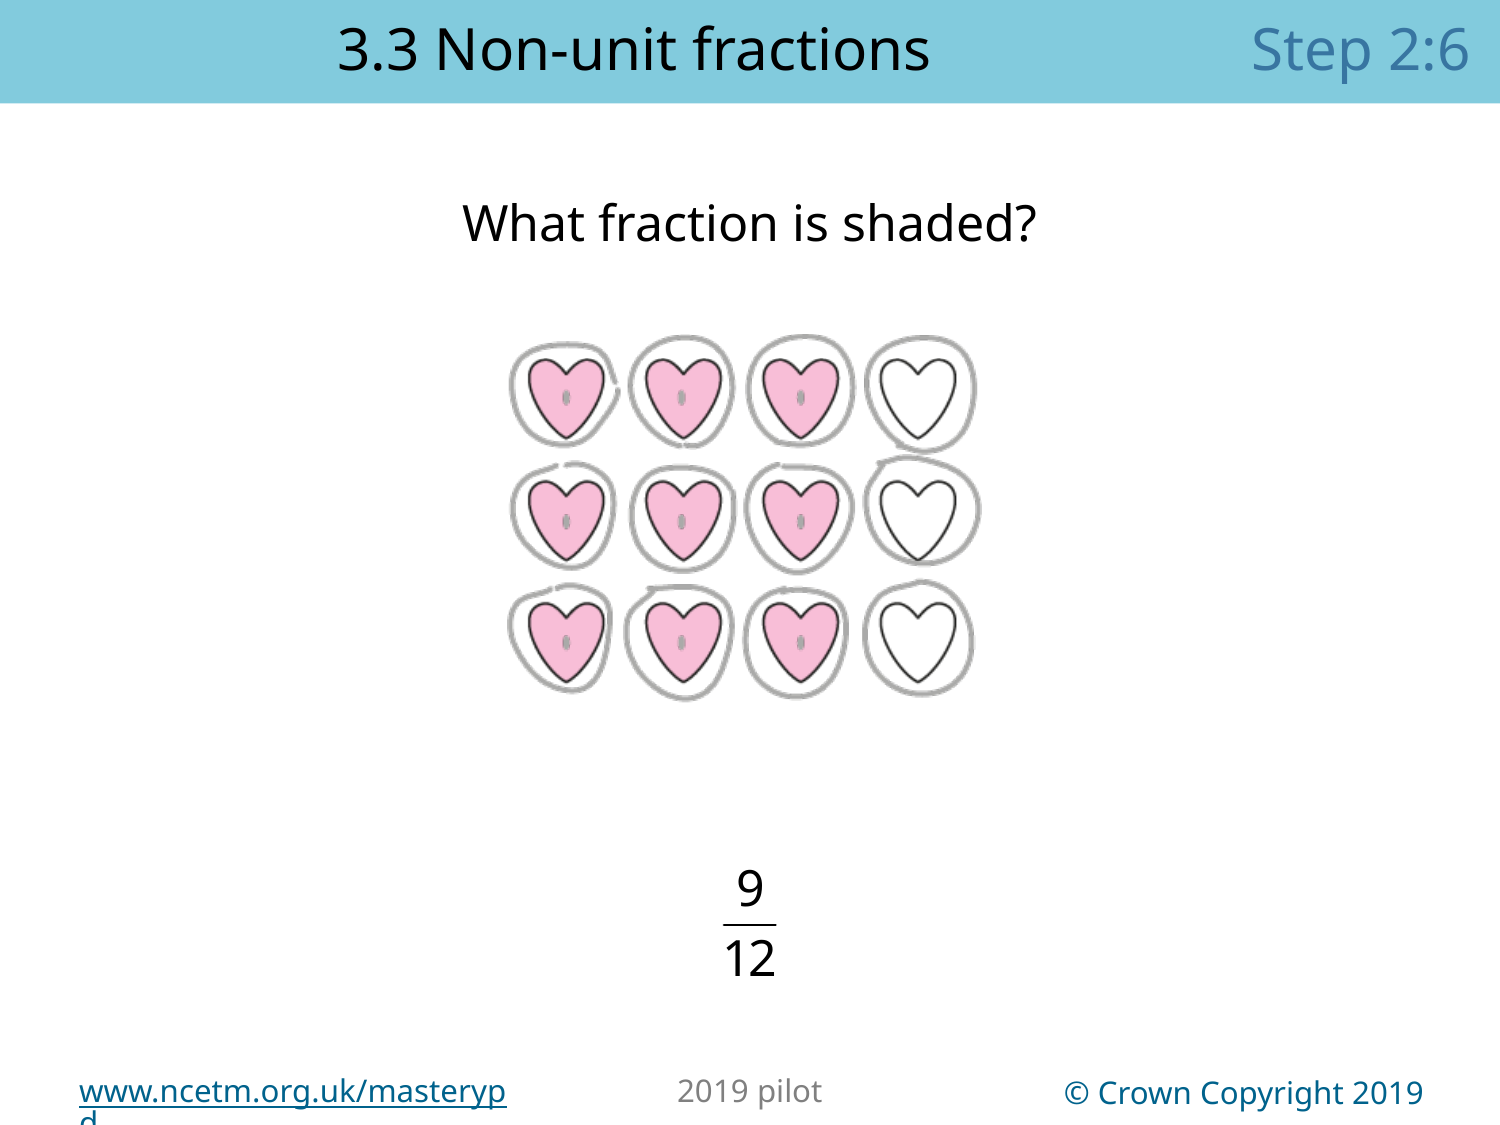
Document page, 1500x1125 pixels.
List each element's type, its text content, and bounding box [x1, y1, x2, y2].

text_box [719, 862, 781, 982]
list 3.3 Non-unit fractions Step 2:6 [0, 0, 1500, 104]
picture [224, 334, 1215, 707]
text_box What fraction is shaded? [0, 183, 1500, 259]
